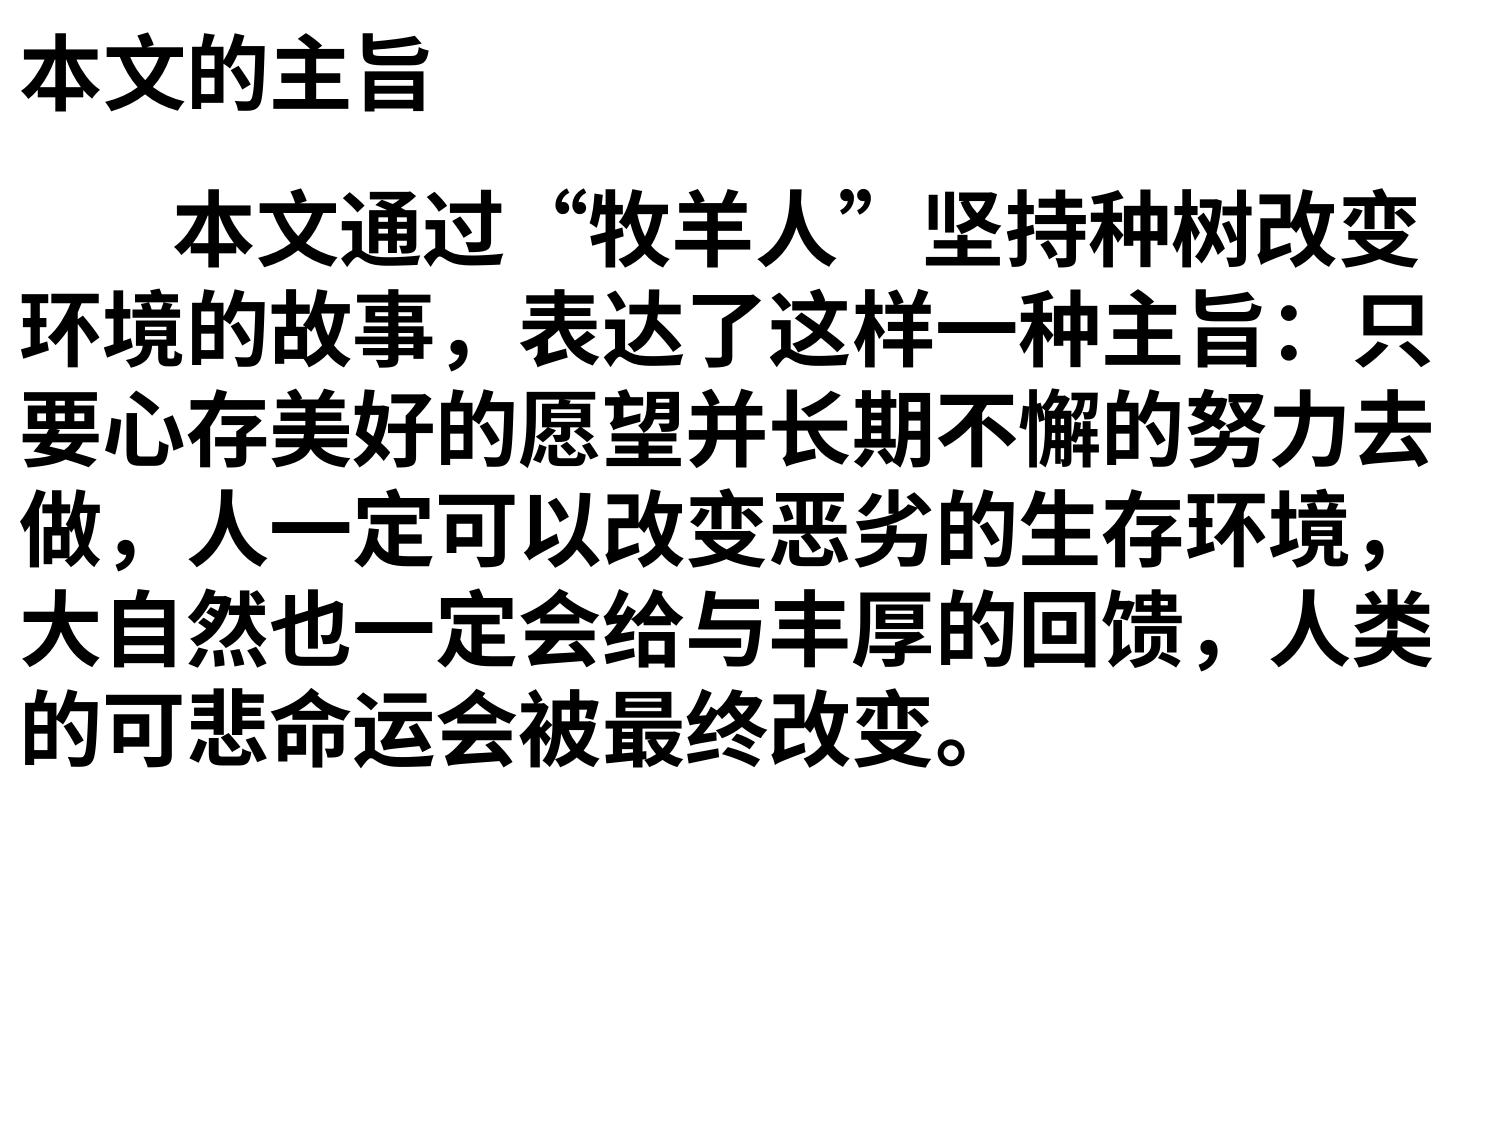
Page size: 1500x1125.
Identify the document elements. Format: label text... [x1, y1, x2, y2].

text_box 本文通过“牧羊人”坚持种树改变环境的故事，表达了这样一种主旨：只要心存美好的愿望并长期不懈的努力去做，人一定可以改变恶劣的生存环境，大自然也一定会给与丰厚的回馈，人类的可悲命运会被最终改变。 [4, 170, 1477, 785]
list 本文的主旨 [4, 14, 1356, 170]
